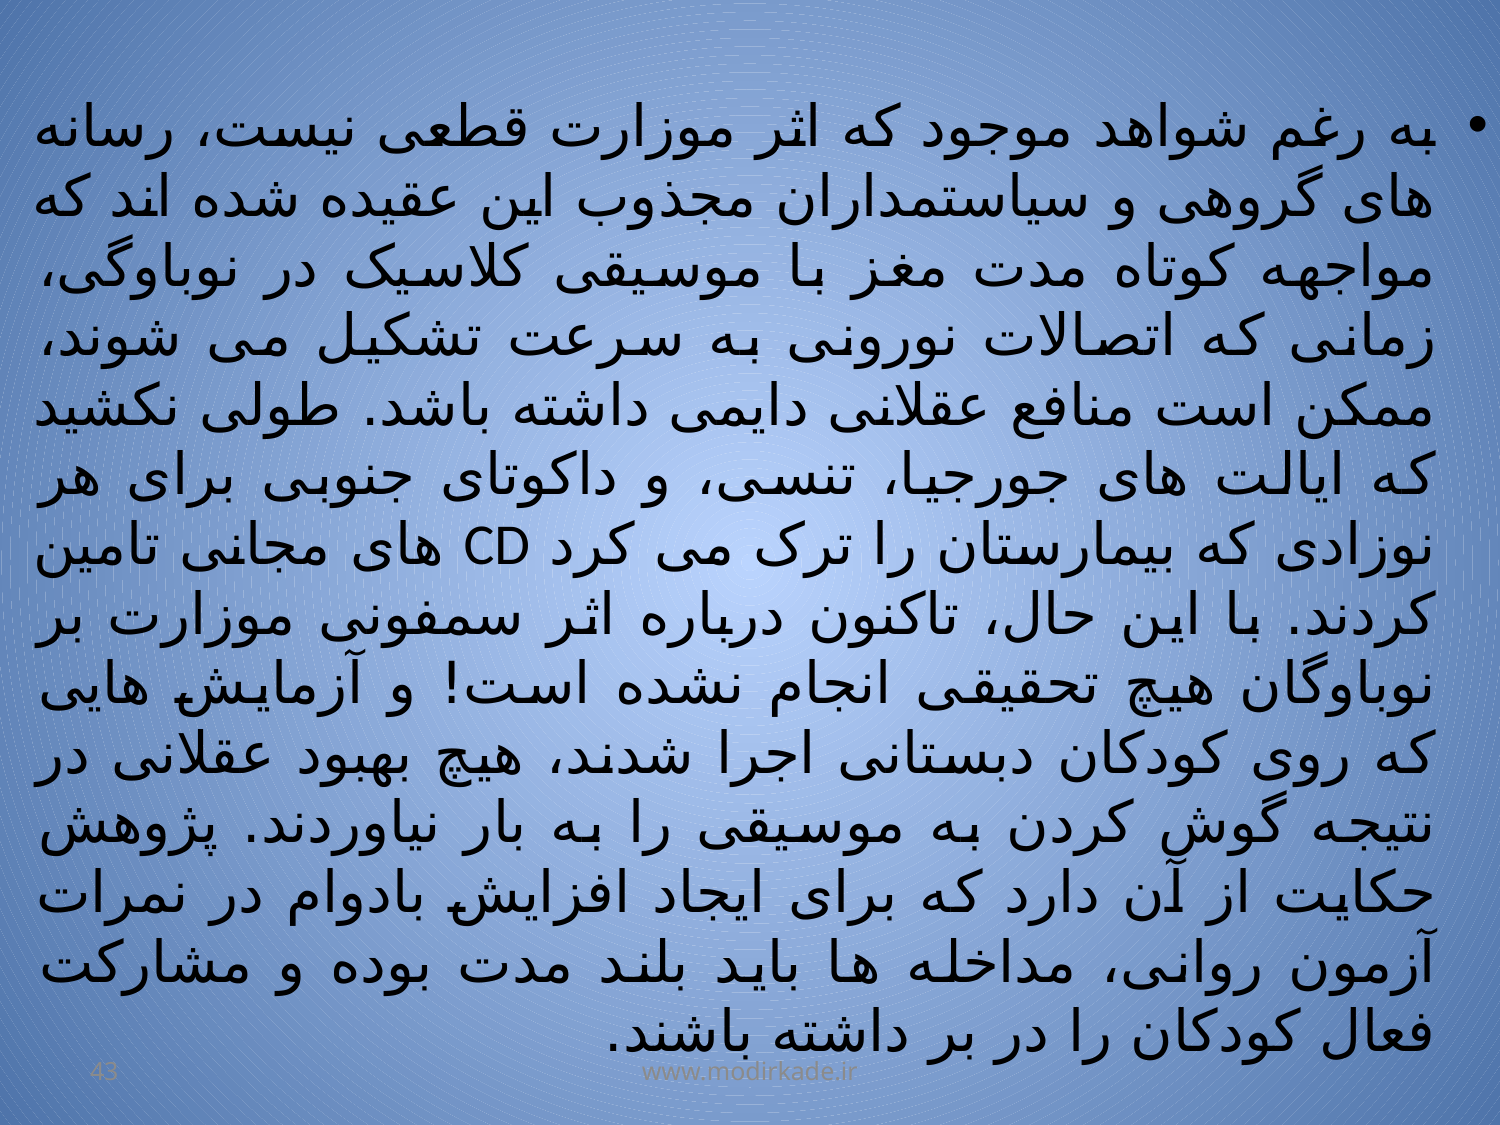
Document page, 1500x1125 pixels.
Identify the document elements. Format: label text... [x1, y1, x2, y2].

list به رغم شواهد موجود که اثر موزارت قطعی نیست، رسانه های گروهی و سیاستمداران مجذوب این عقیده شده اند که مواجهه کوتاه مدت مغز با موسیقی کلاسیک در نوباوگی، زمانی که اتصالات نورونی به سرعت تشکیل می شوند، ممکن است منافع عقلانی دایمی داشته باشد. طولی نکشید که ایالت های جورجیا، تنسی، و داکوتای جنوبی برای هر نوزادی که بیمارستان را ترک می کرد CD های مجانی تامین کردند. با این حال، تاکنون درباره اثر سمفونی موزارت بر نوباوگان هیچ تحقیقی انجام نشده است! و آزمایش هایی که روی کودکان دبستانی اجرا شدند، هیچ بهبود عقلانی در نتیجه گوش کردن به موسیقی را به بار نیاوردند. پژوهش حکایت از آن دارد که برای ایجاد افزایش بادوام در نمرات آزمون روانی، مداخله ها باید بلند مدت بوده و مشارکت فعال کودکان را در بر داشته باشند. [17, 0, 1500, 1125]
slide_number 43 [75, 1042, 425, 1103]
footer www.modirkade.ir [512, 1042, 988, 1103]
